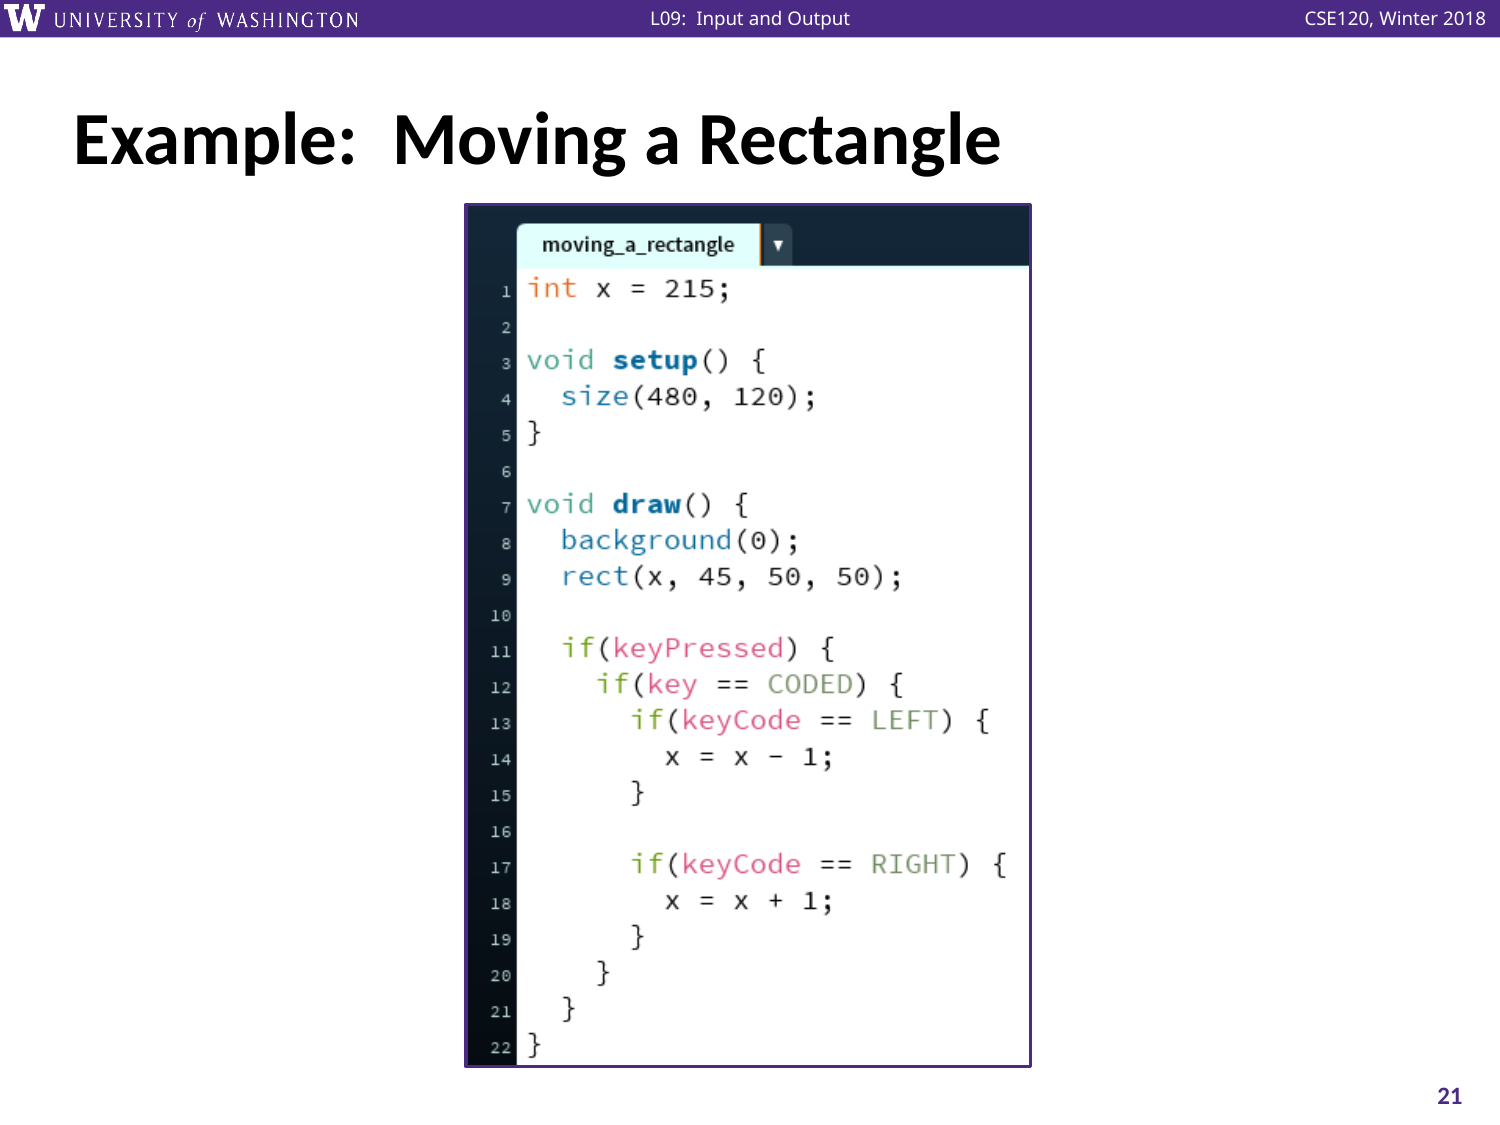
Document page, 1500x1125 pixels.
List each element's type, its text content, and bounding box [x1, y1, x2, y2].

picture [467, 205, 1029, 1066]
slide_number 21 [1400, 1065, 1500, 1125]
picture [4, 4, 358, 32]
title Example: Moving a Rectangle [58, 71, 1438, 198]
